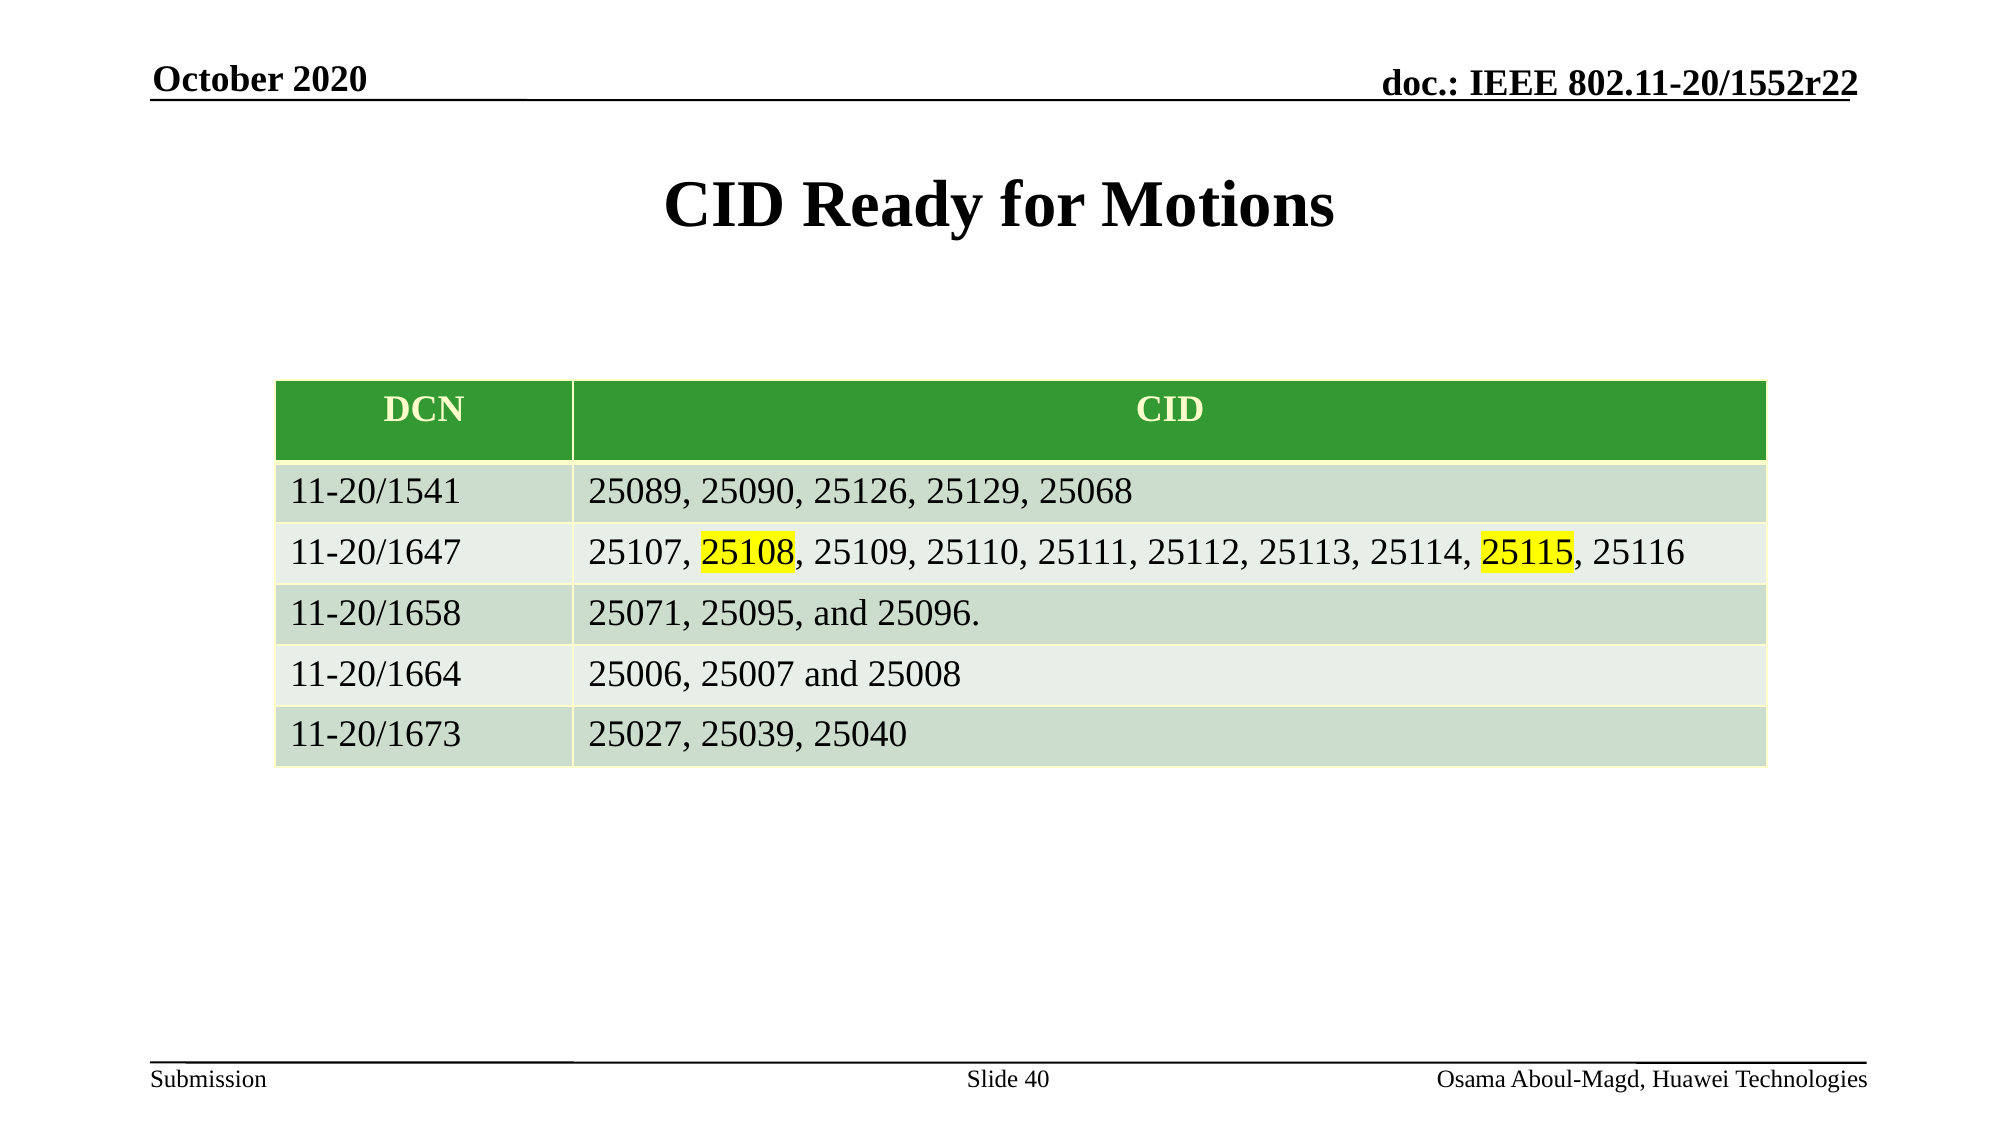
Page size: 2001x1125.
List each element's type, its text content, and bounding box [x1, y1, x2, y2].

table_cell 11-20/1647 [276, 524, 572, 583]
table_cell 25107, 25108, 25109, 25110, 25111, 25112, 25113, 25114, 25115, 25116 [574, 524, 1766, 583]
table_header CID [574, 381, 1766, 460]
slide_number Slide 40 [950, 1061, 1067, 1123]
table_cell 11-20/1673 [276, 707, 572, 766]
footer Osama Aboul-Magd, Huawei Technologies [1171, 1061, 1869, 1093]
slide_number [152, 54, 563, 100]
title CID Ready for Motions [149, 112, 1850, 288]
table_cell 25006, 25007 and 25008 [574, 646, 1766, 705]
table_cell 11-20/1541 [276, 465, 572, 522]
table_header DCN [276, 381, 572, 460]
table_cell 11-20/1658 [276, 585, 572, 644]
table_cell 25027, 25039, 25040 [574, 707, 1766, 766]
table_cell 25071, 25095, and 25096. [574, 585, 1766, 644]
table_cell 25089, 25090, 25126, 25129, 25068 [574, 465, 1766, 522]
table_cell 11-20/1664 [276, 646, 572, 705]
